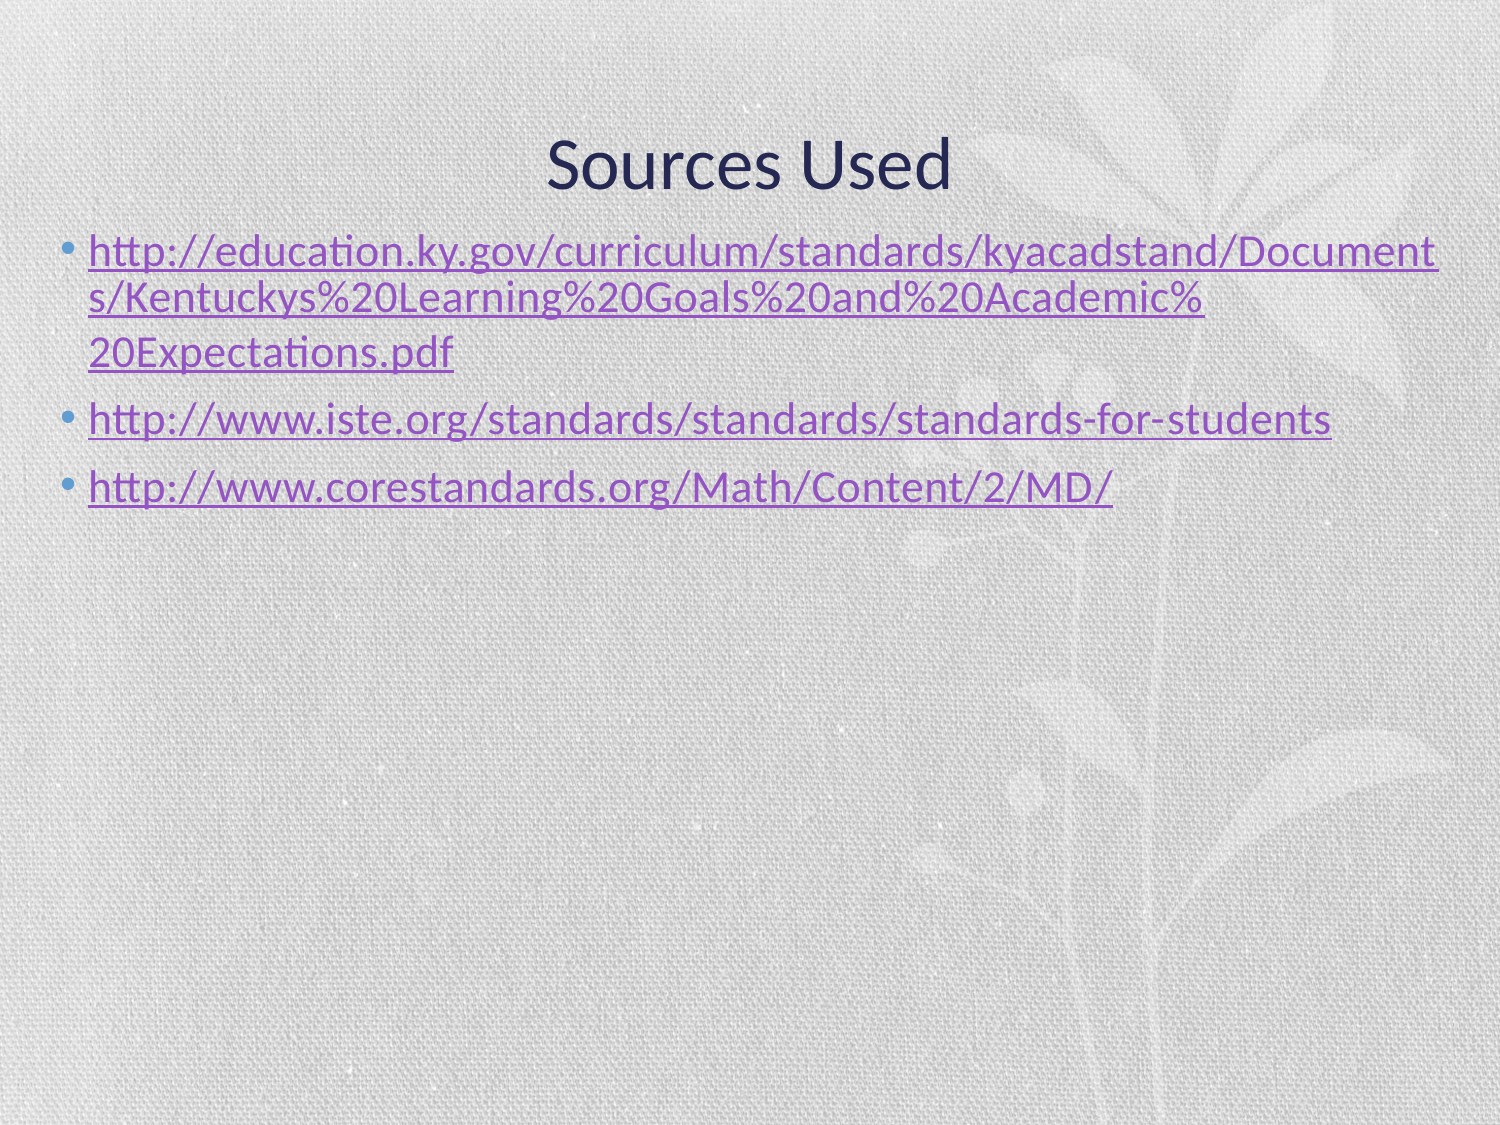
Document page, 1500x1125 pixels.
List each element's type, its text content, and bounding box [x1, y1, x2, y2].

list http://education.ky.gov/curriculum/standards/kyacadstand/Documents/Kentuckys%20Learning%20Goals%20and%20Academic%20Expectations.pdf http://www.iste.org/standards/standards/standards-for-students http://www.corestandards.org/Math/Content/2/MD/ [45, 213, 1455, 1023]
title Sources Used [45, 37, 1455, 213]
